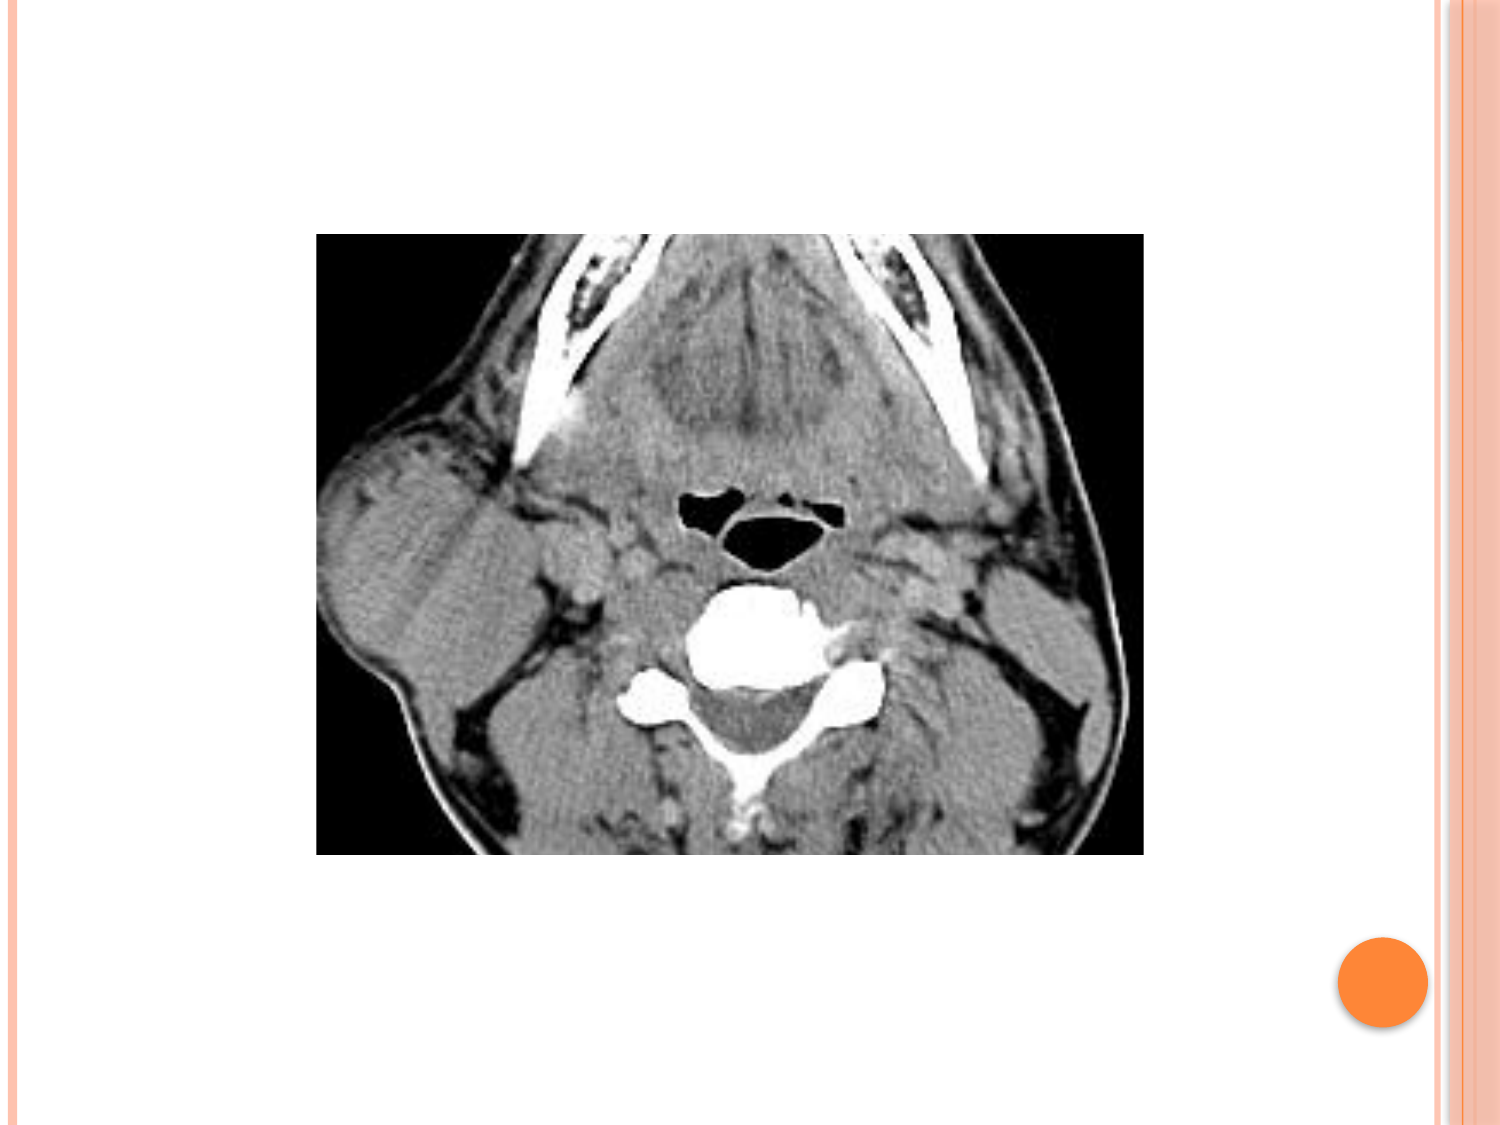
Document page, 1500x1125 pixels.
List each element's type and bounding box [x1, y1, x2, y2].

list [315, 233, 1145, 856]
